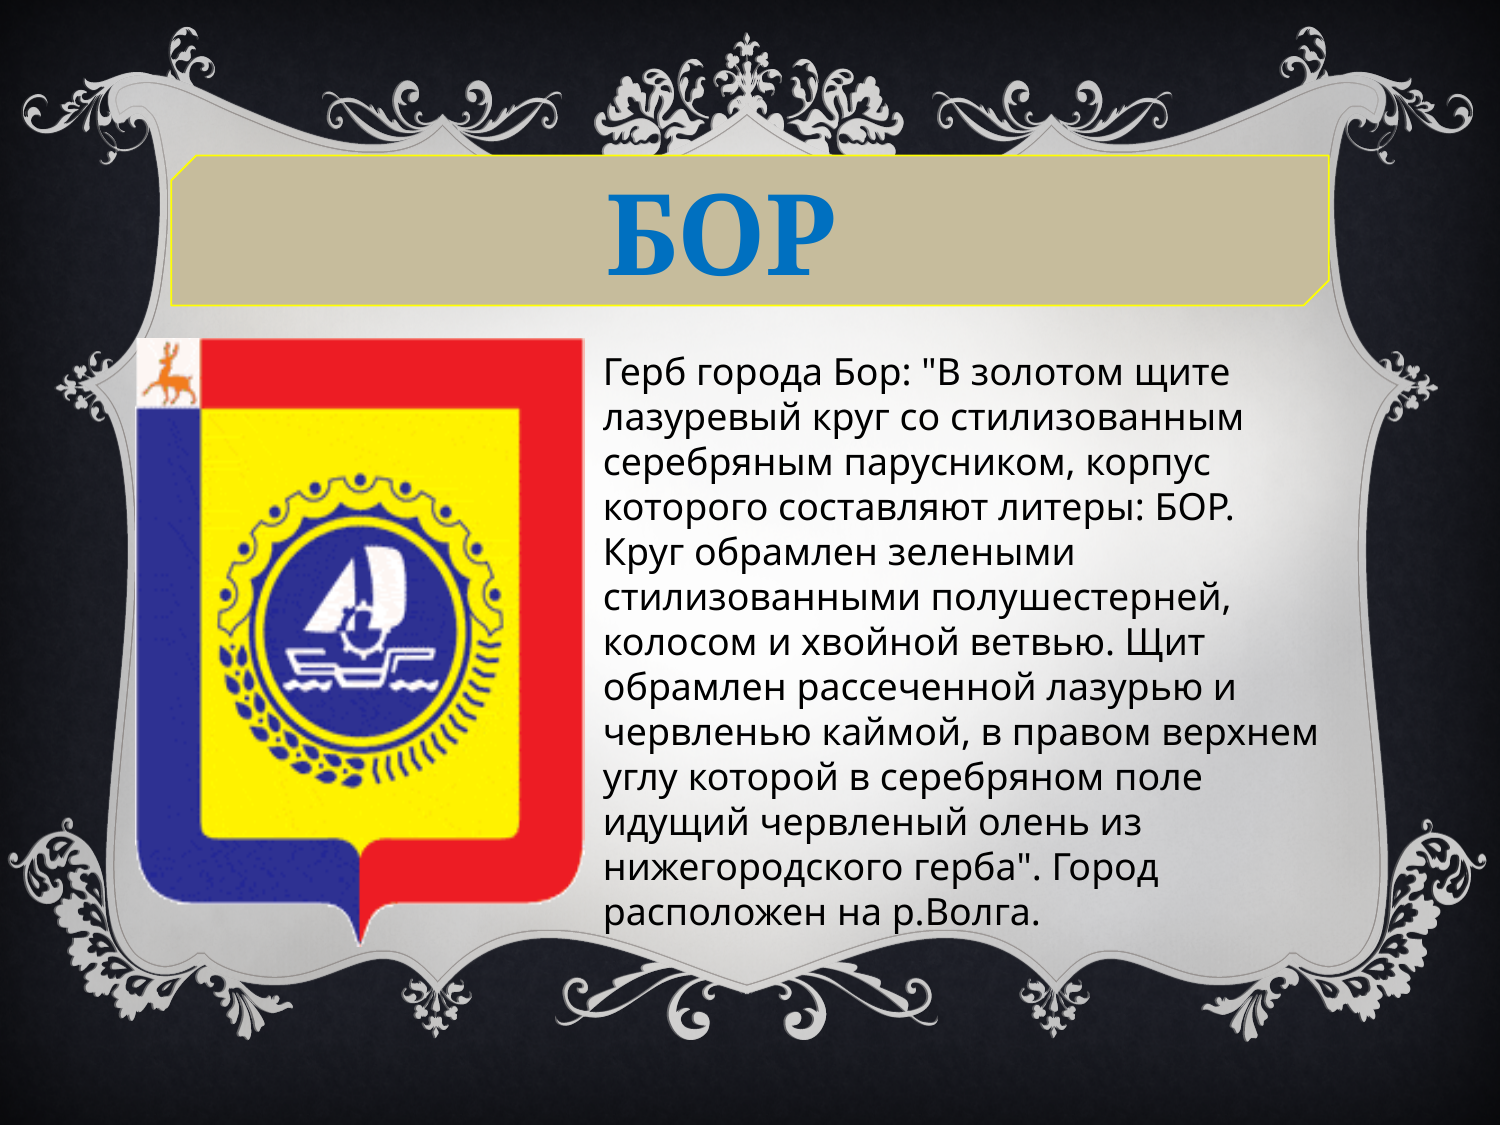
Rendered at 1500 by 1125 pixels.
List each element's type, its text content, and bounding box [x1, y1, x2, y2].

text_box Герб города Бор: "В золотом щите лазуревый круг со стилизованным серебряным парусником, корпус которого составляют литеры: БОР. Круг обрамлен зелеными стилизованными полушестерней, колосом и хвойной ветвью. Щит обрамлен рассеченной лазурью и червленью каймой, в правом верхнем углу которой в серебряном поле идущий червленый олень из нижегородского герба". Город расположен на р.Волга. [588, 340, 1339, 940]
text_box бор [588, 155, 853, 306]
picture [0, 0, 1500, 1125]
text_box [170, 154, 1330, 307]
